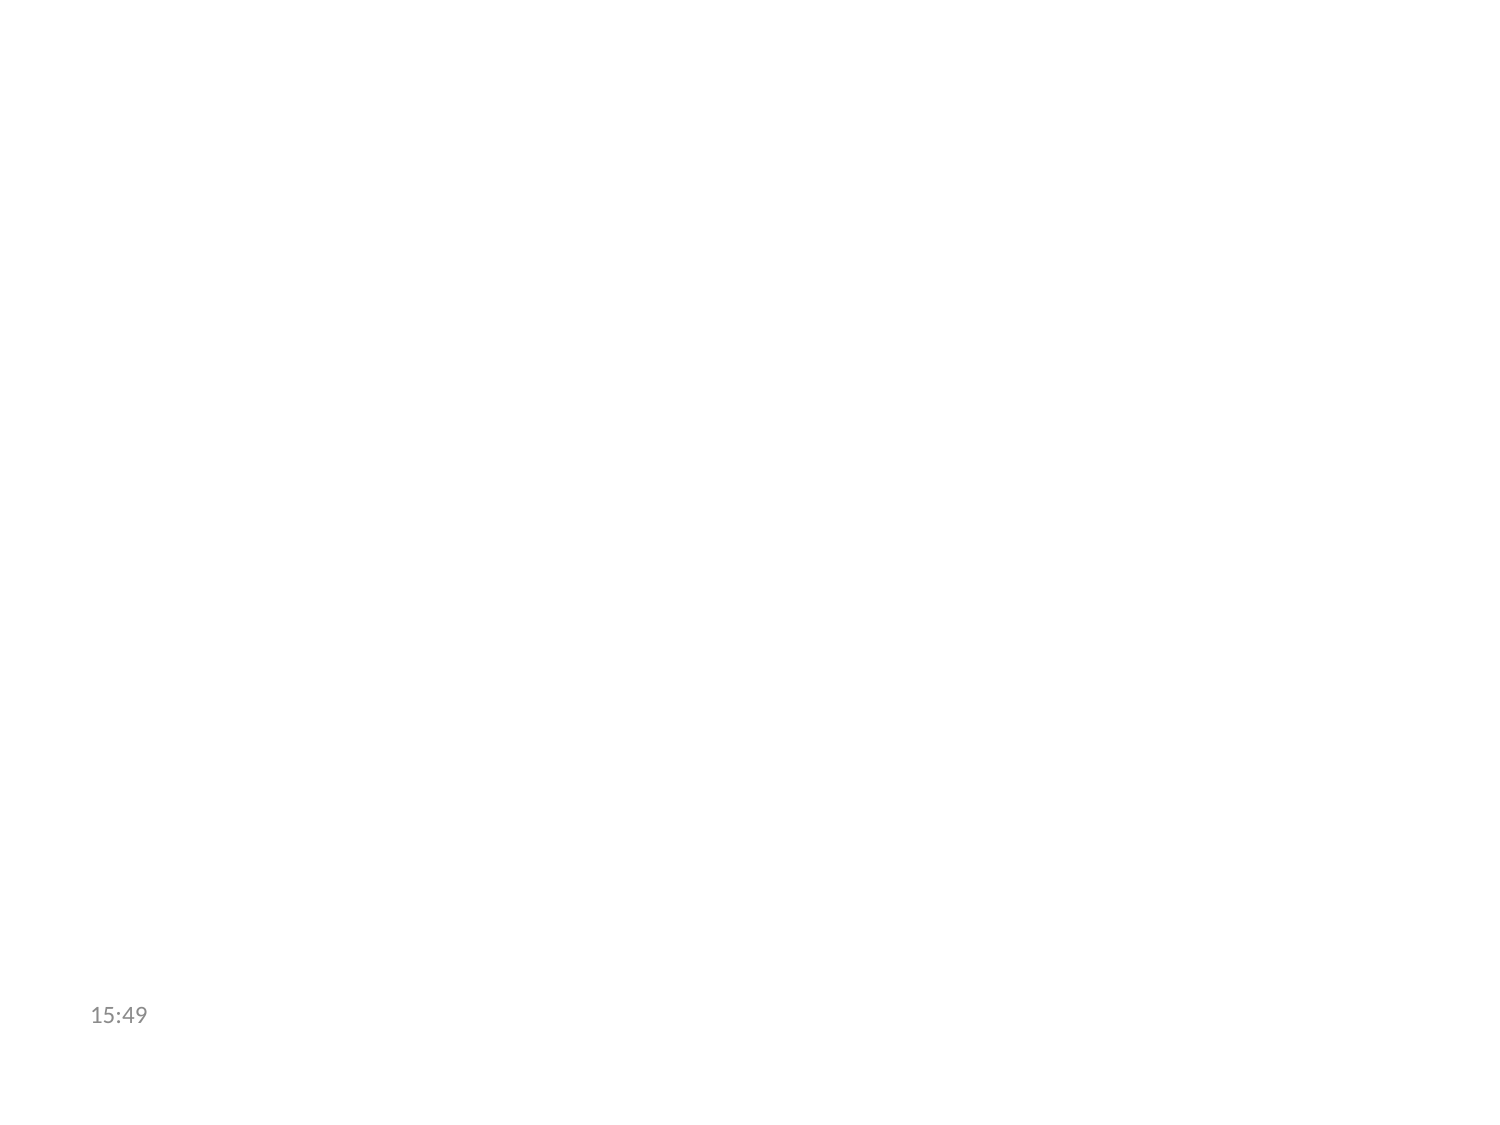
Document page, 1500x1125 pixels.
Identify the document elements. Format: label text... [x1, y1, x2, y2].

text_box 15:35 [75, 983, 425, 1044]
